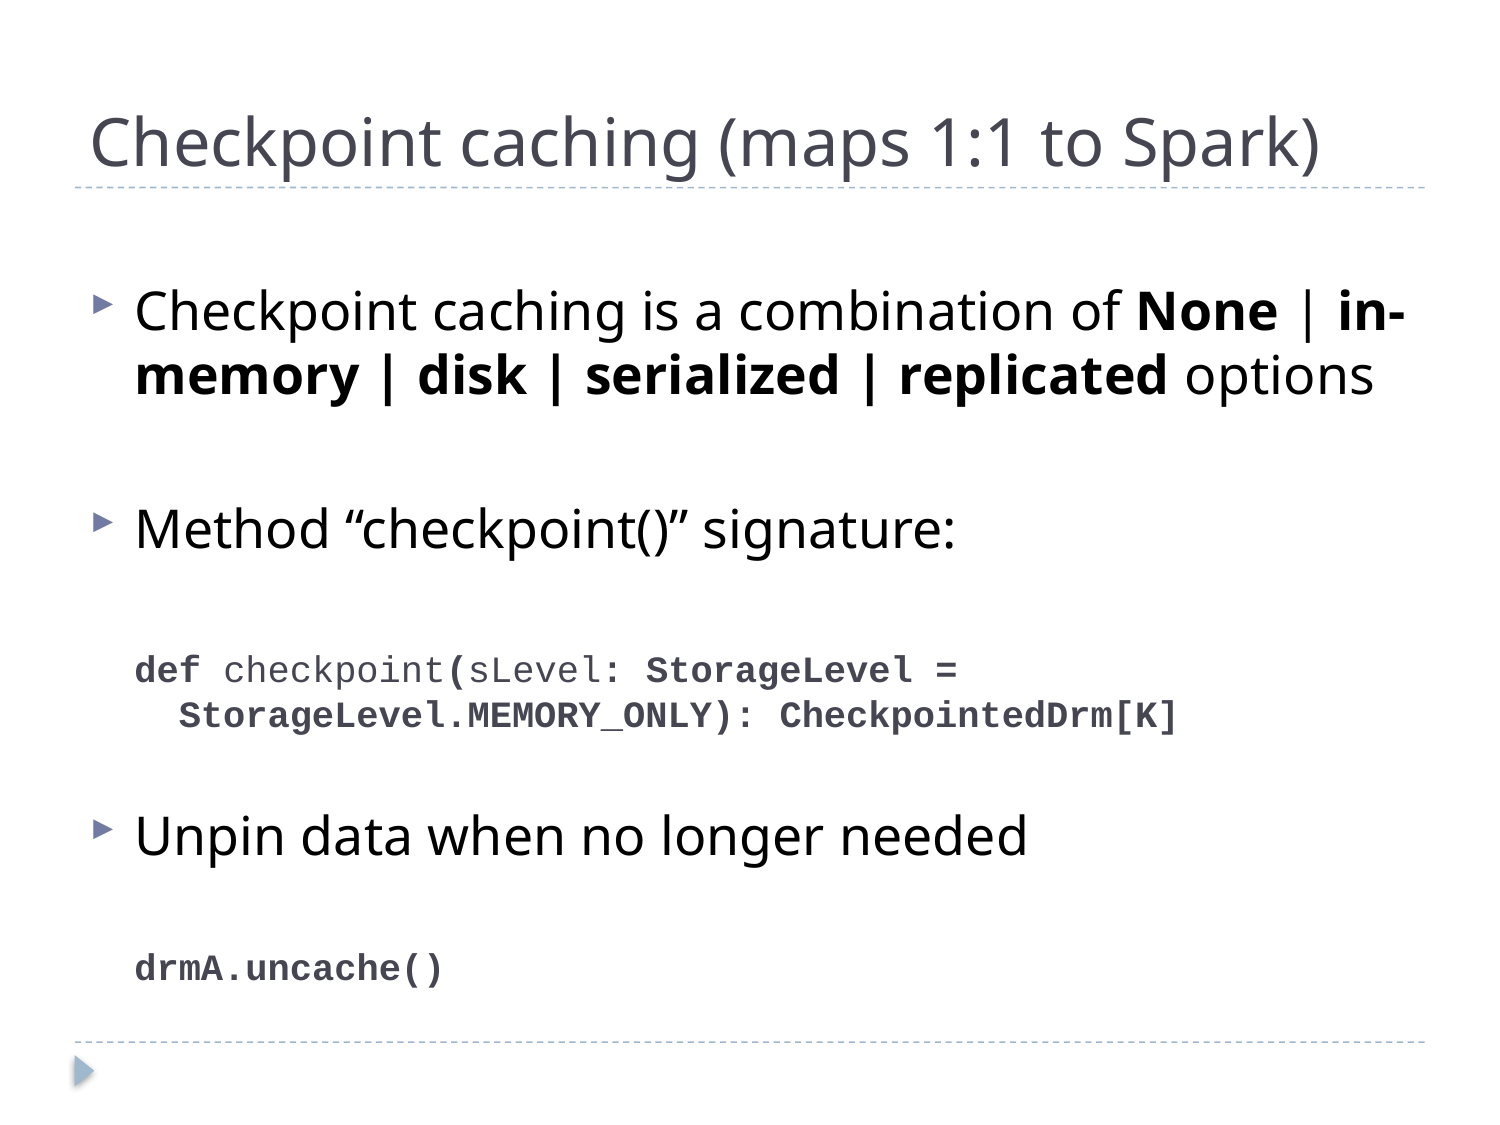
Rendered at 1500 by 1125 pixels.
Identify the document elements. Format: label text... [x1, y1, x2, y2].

list Checkpoint caching is a combination of None | in-memory | disk | serialized | replicated options Method “checkpoint()” signature: def checkpoint(sLevel: StorageLevel = StorageLevel.MEMORY_ONLY): CheckpointedDrm[K] Unpin data when no longer needed drmA.uncache() [75, 200, 1425, 1010]
title Checkpoint caching (maps 1:1 to Spark) [75, 24, 1425, 188]
